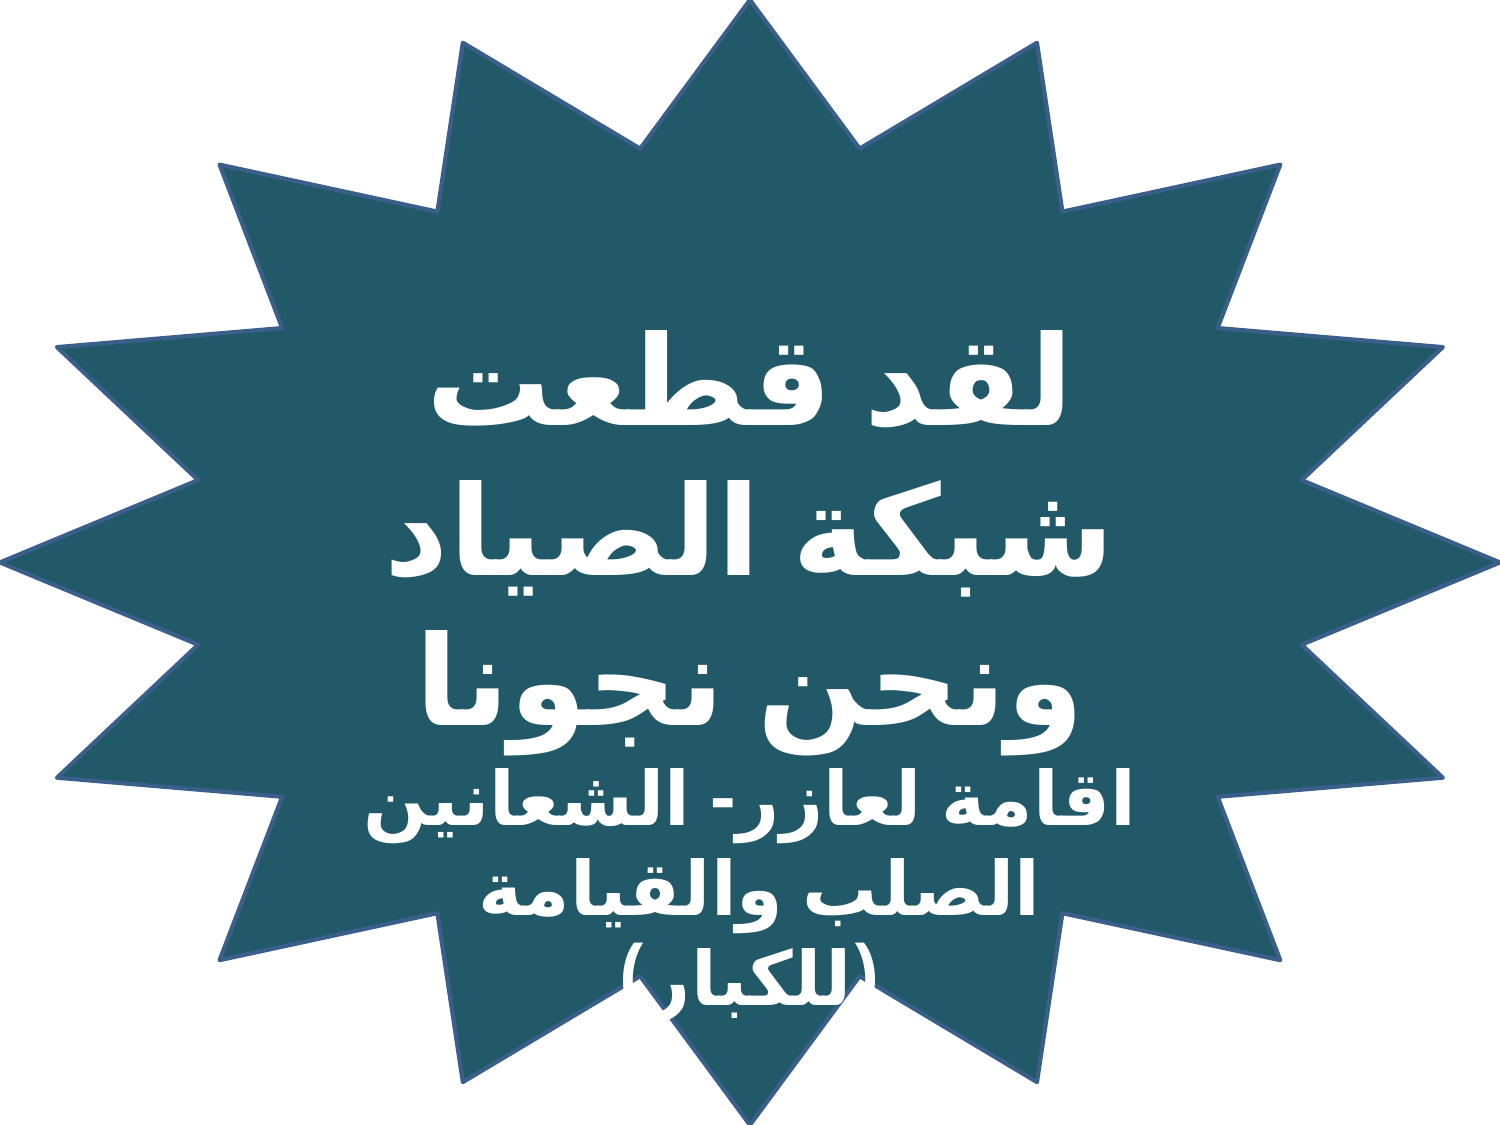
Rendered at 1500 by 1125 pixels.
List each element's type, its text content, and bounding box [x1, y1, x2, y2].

text_box [217, 825, 269, 963]
text_box [942, 1028, 1048, 1084]
text_box [217, 0, 1283, 300]
text_box [0, 327, 269, 798]
text_box [675, 1028, 825, 1125]
text_box [1231, 327, 1500, 798]
text_box [452, 1028, 558, 1084]
text_box [1231, 825, 1283, 963]
text_box لقد قطعت شبكة الصياد ونحن نجونا اقامة لعازر- الشعانين الصلب والقيامة (للكبار) [269, 292, 1231, 1028]
